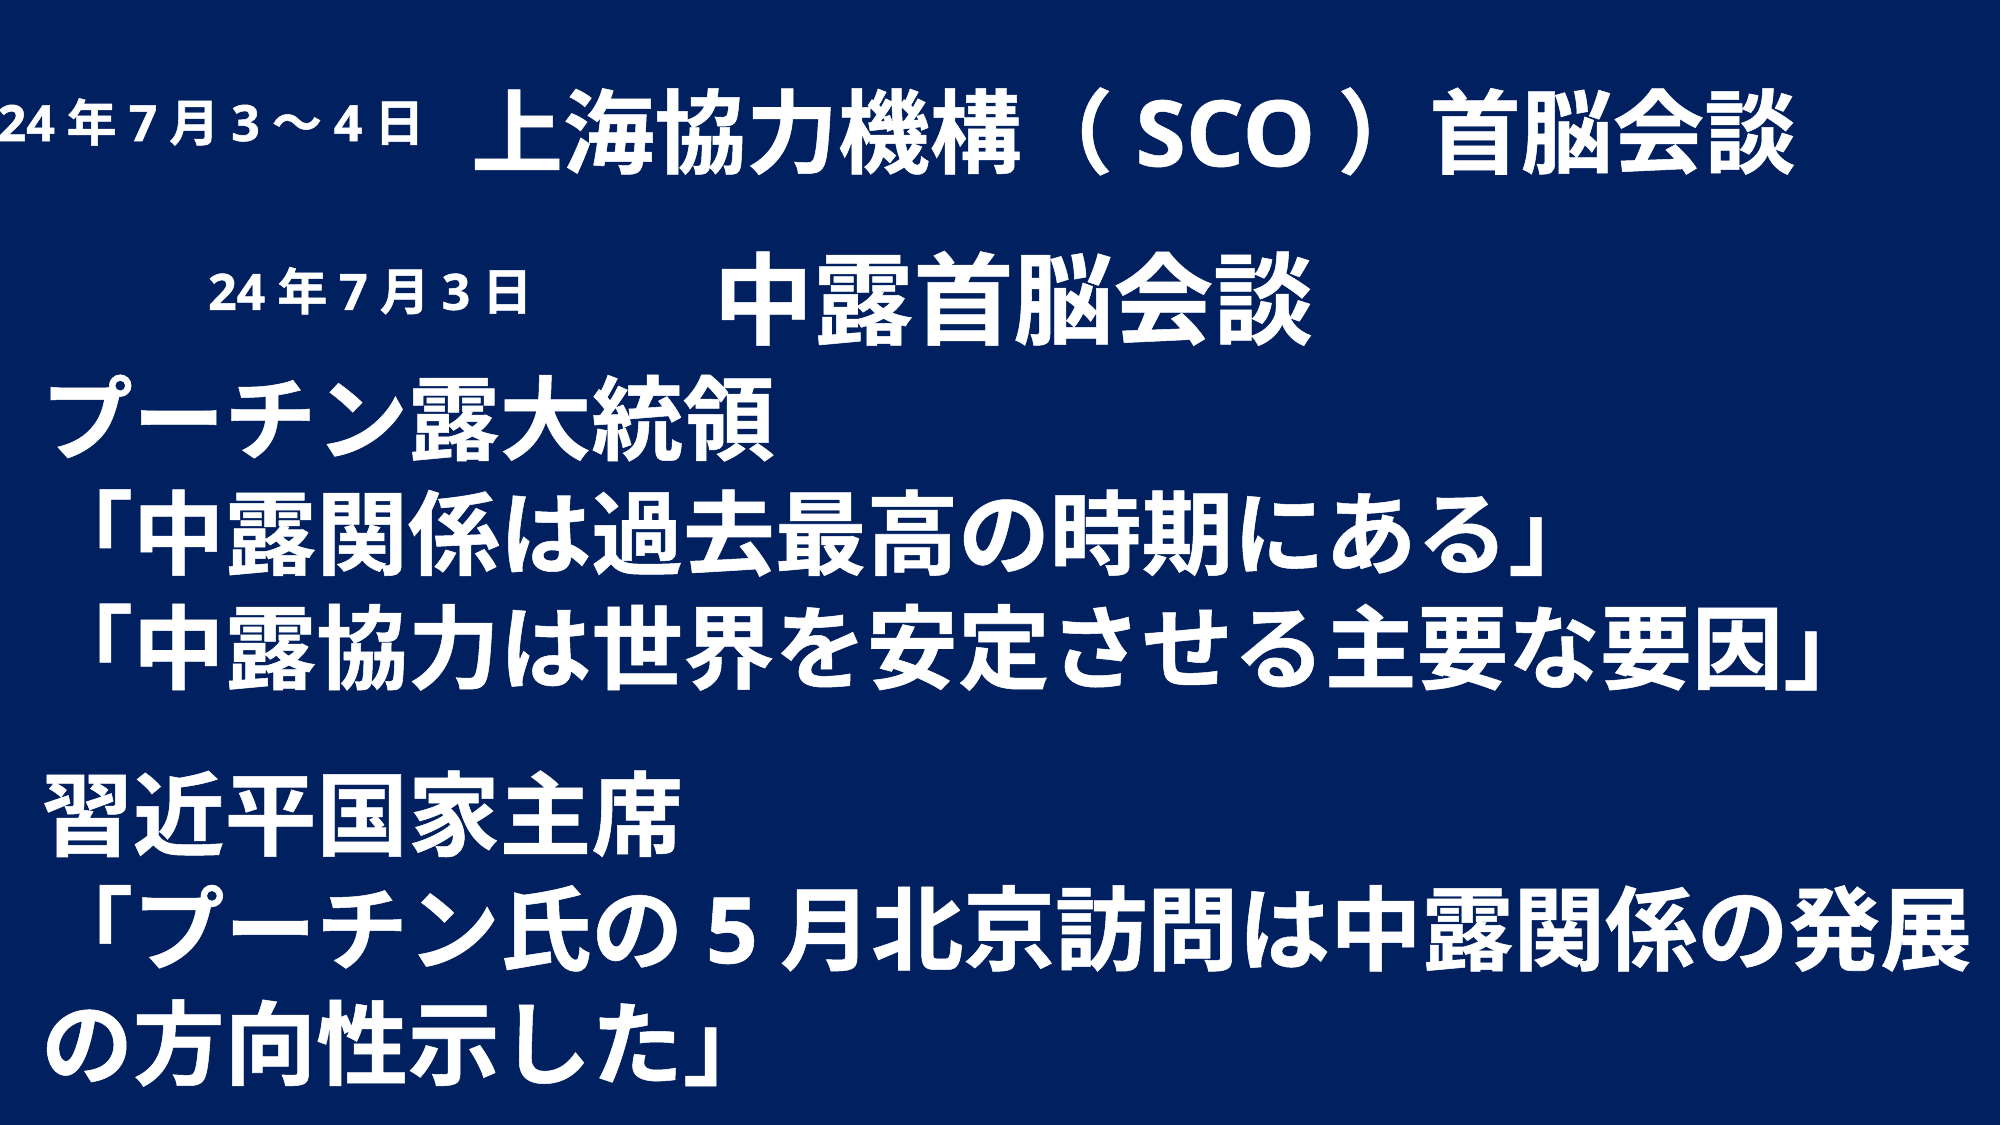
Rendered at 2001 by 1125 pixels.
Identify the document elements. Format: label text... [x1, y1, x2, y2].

text_box 24年7月3～4日 [0, 66, 440, 151]
text_box 24年7月3日 [193, 235, 547, 320]
text_box 上海協力機構（SCO）首脳会談 [456, 6, 1811, 178]
text_box 中露首脳会談 プーチン露大統領 「中露関係は過去最高の時期にある」 「中露協力は世界を安定させる主要な要因」 習近平国家主席 「プーチン氏の5月北京訪問は中露関係の発展の方向性示した」 [0, 178, 2000, 1097]
